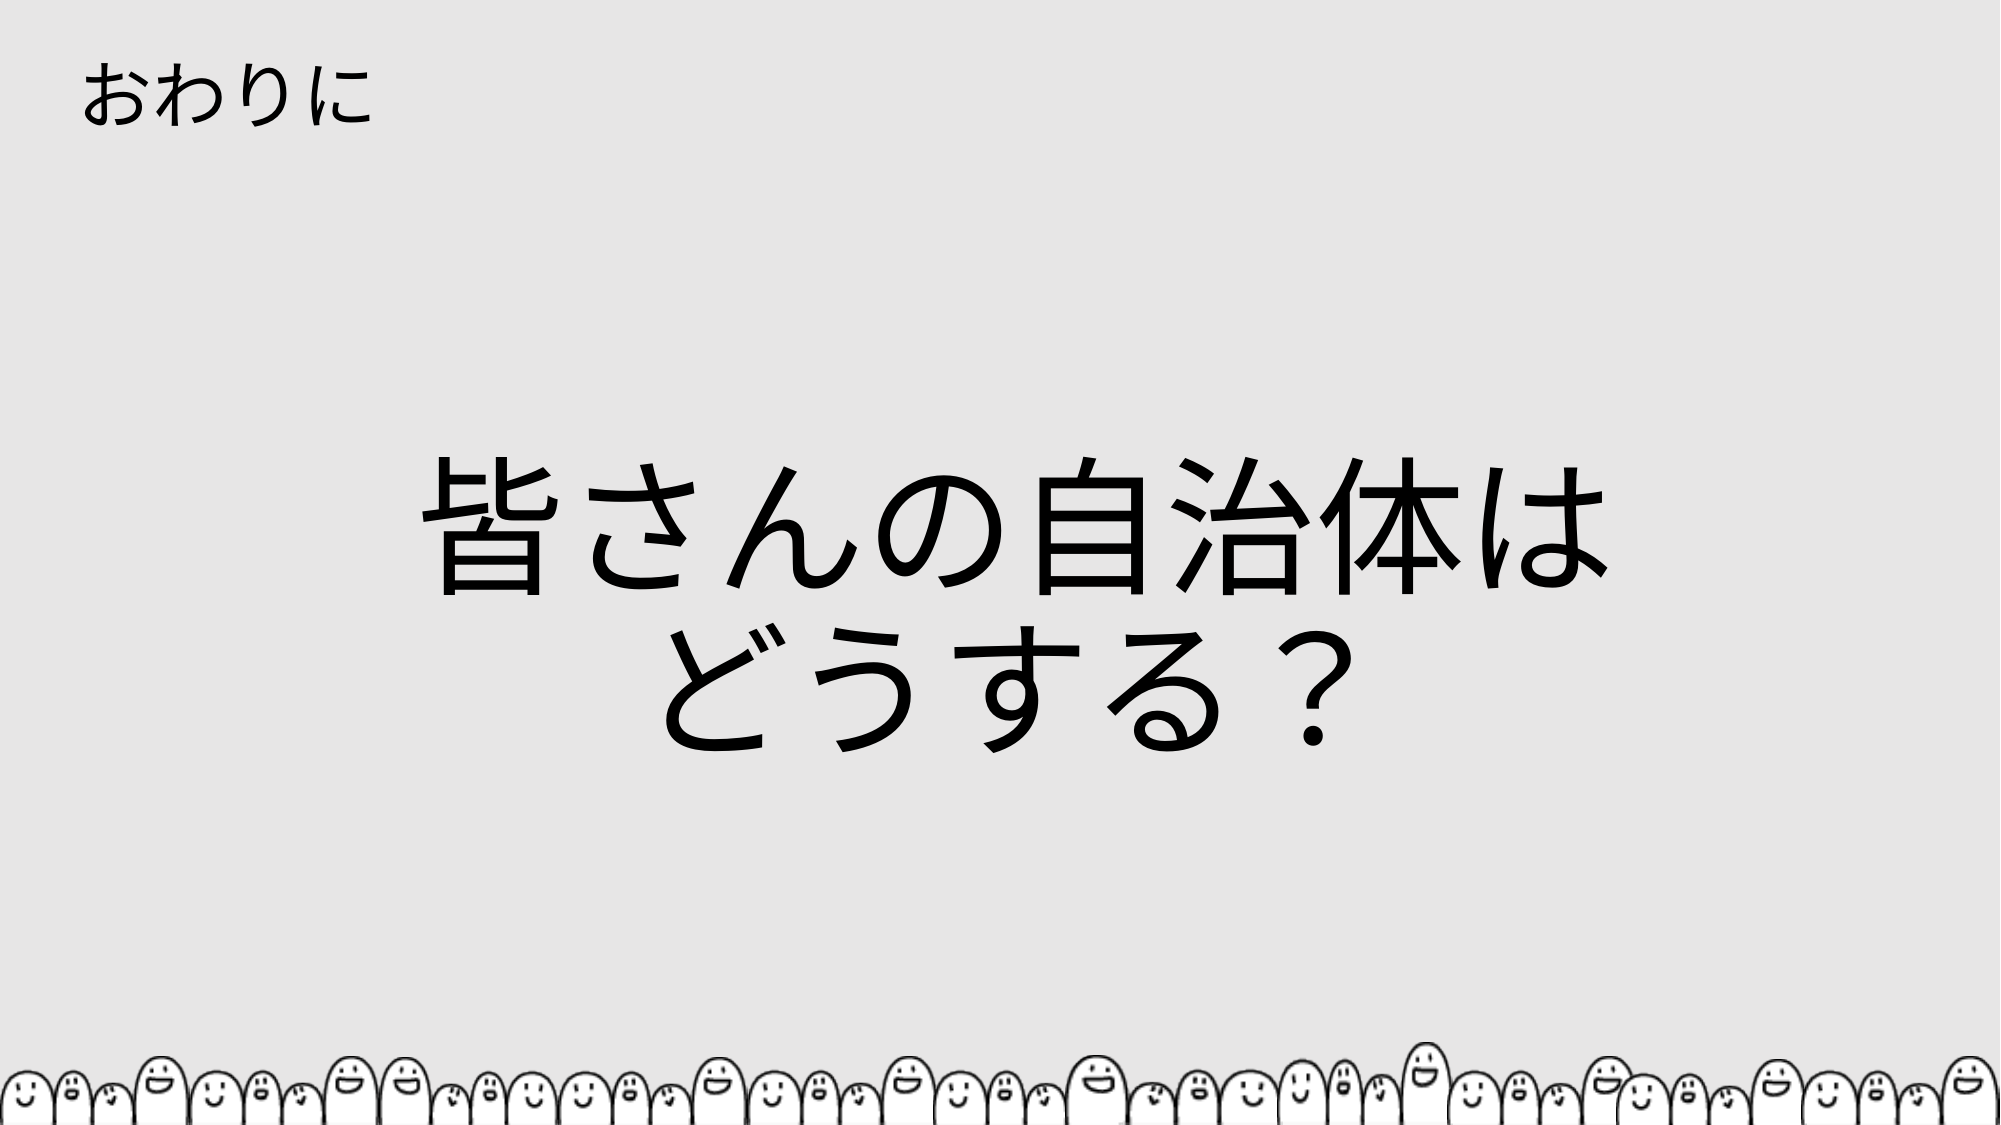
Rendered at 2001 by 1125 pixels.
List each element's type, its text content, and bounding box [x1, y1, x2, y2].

title おわりに [31, 32, 1969, 167]
picture [0, 1042, 2000, 1125]
list 皆さんの自治体は どうする？ [31, 210, 1969, 1022]
